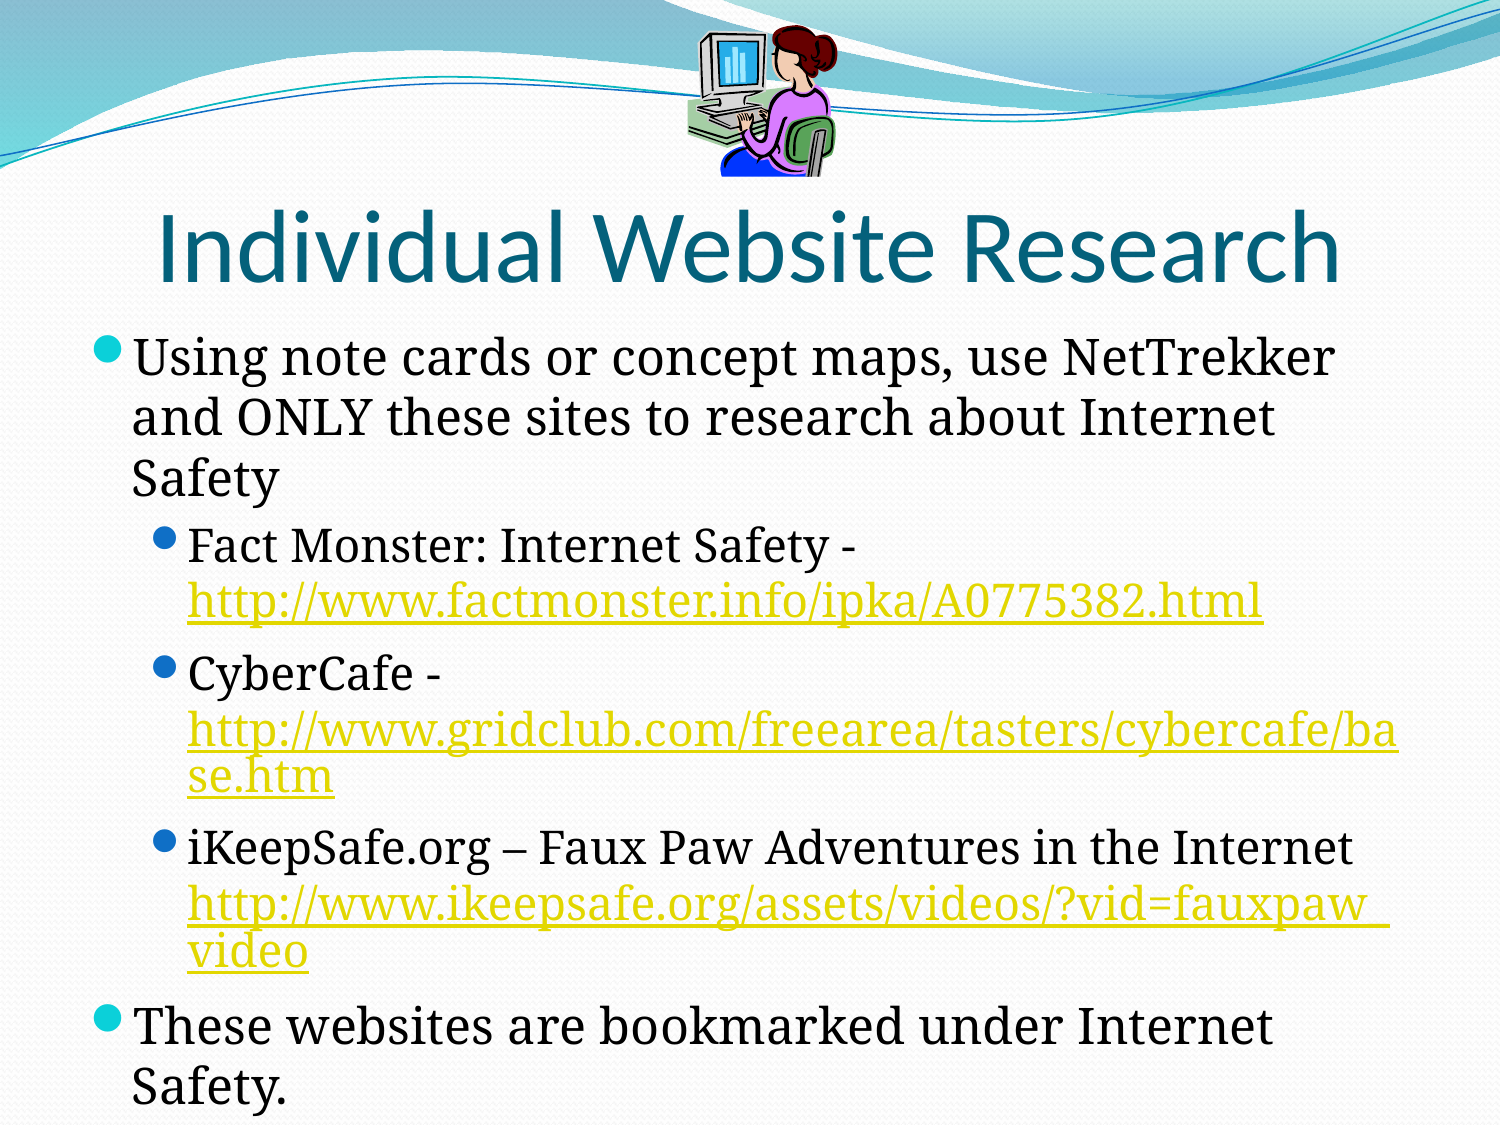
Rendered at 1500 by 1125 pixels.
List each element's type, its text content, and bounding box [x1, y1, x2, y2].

list Using note cards or concept maps, use NetTrekker and ONLY these sites to research about Internet Safety Fact Monster: Internet Safety - http://www.factmonster.info/ipka/A0775382.html CyberCafe - http://www.gridclub.com/freearea/tasters/cybercafe/base.htm iKeepSafe.org – Faux Paw Adventures in the Internet http://www.ikeepsafe.org/assets/videos/?vid=fauxpaw_video These websites are bookmarked under Internet Safety. [75, 317, 1425, 1038]
title Individual Website Research [75, 115, 1425, 303]
picture [687, 24, 838, 179]
